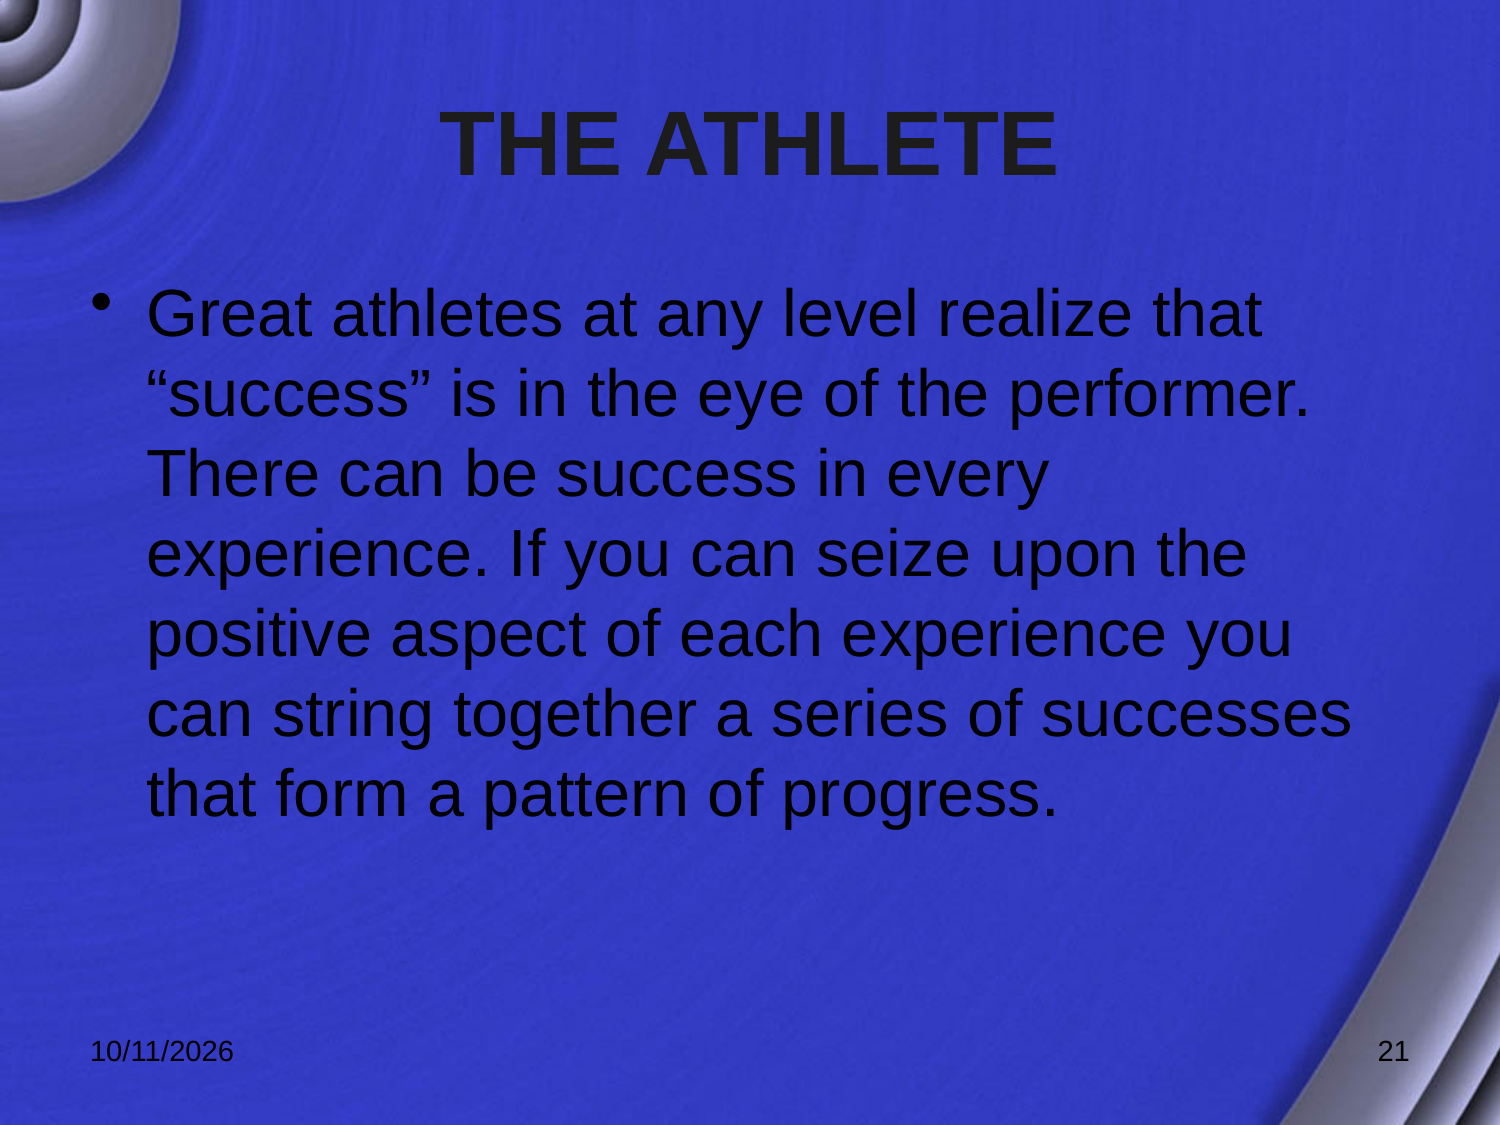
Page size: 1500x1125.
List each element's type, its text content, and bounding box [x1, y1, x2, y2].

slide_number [74, 1024, 426, 1103]
picture [0, 0, 1500, 1125]
slide_number 21 [1074, 1024, 1426, 1103]
title THE ATHLETE [74, 44, 1426, 233]
list Great athletes at any level realize that “success” is in the eye of the performer. There can be success in every experience. If you can seize upon the positive aspect of each experience you can string together a series of successes that form a pattern of progress. [74, 262, 1426, 1006]
